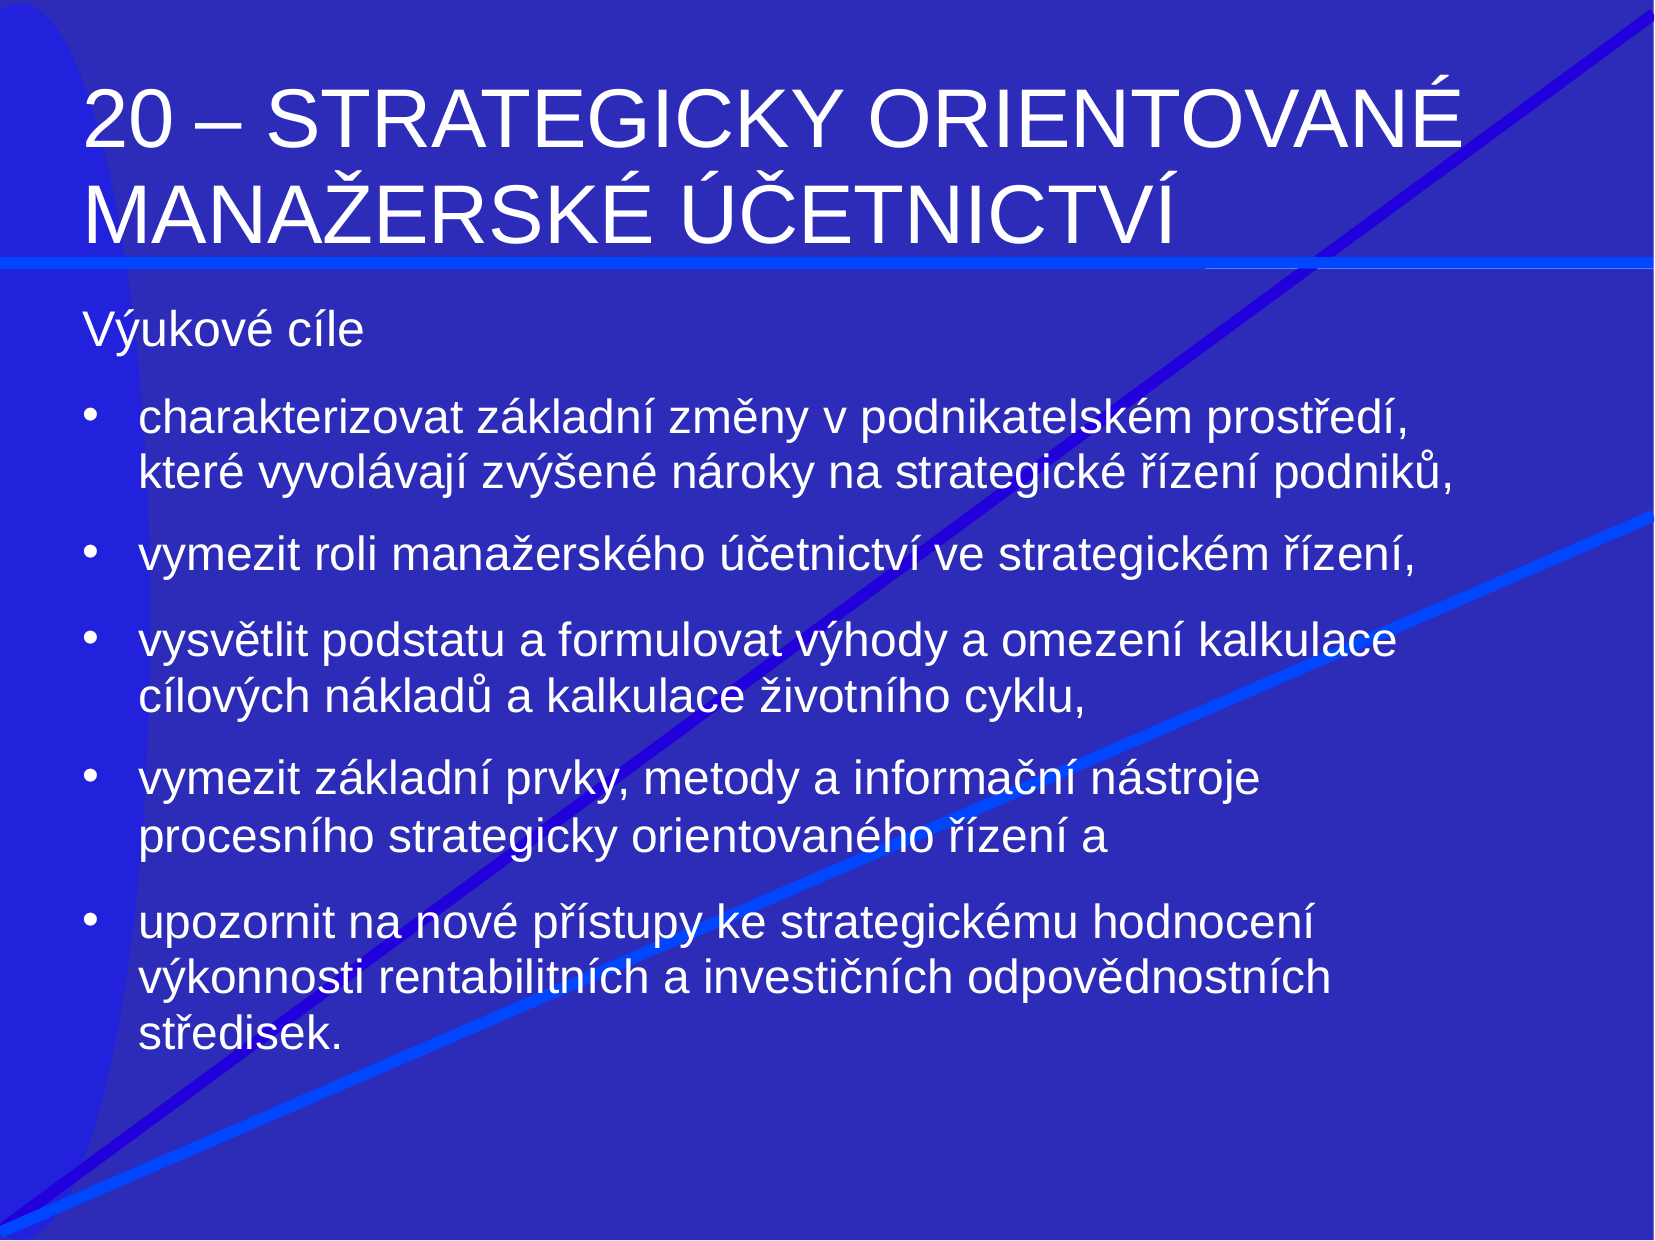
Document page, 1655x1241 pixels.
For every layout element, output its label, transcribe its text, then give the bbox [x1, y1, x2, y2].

text_box Výukové cíle charakterizovat základní změny v podnikatelském prostředí, které vyvolávají zvýšené nároky na strategické řízení podniků, vymezit roli manažerského účetnictví ve strategickém řízení, vysvětlit podstatu a formulovat výhody a omezení kalkulace cílových nákladů a kalkulace životního cyklu, vymezit základní prvky, metody a informační nástroje procesního strategicky orientovaného řízení a upozornit na nové přístupy ke strategickému hodnocení výkonnosti rentabilitních a investičních odpovědnostních středisek. [80, 296, 1513, 1060]
title 20 – STRATEGICKY ORIENTOVANÉ MANAŽERSKÉ ÚČETNICTVÍ [80, 67, 1574, 275]
